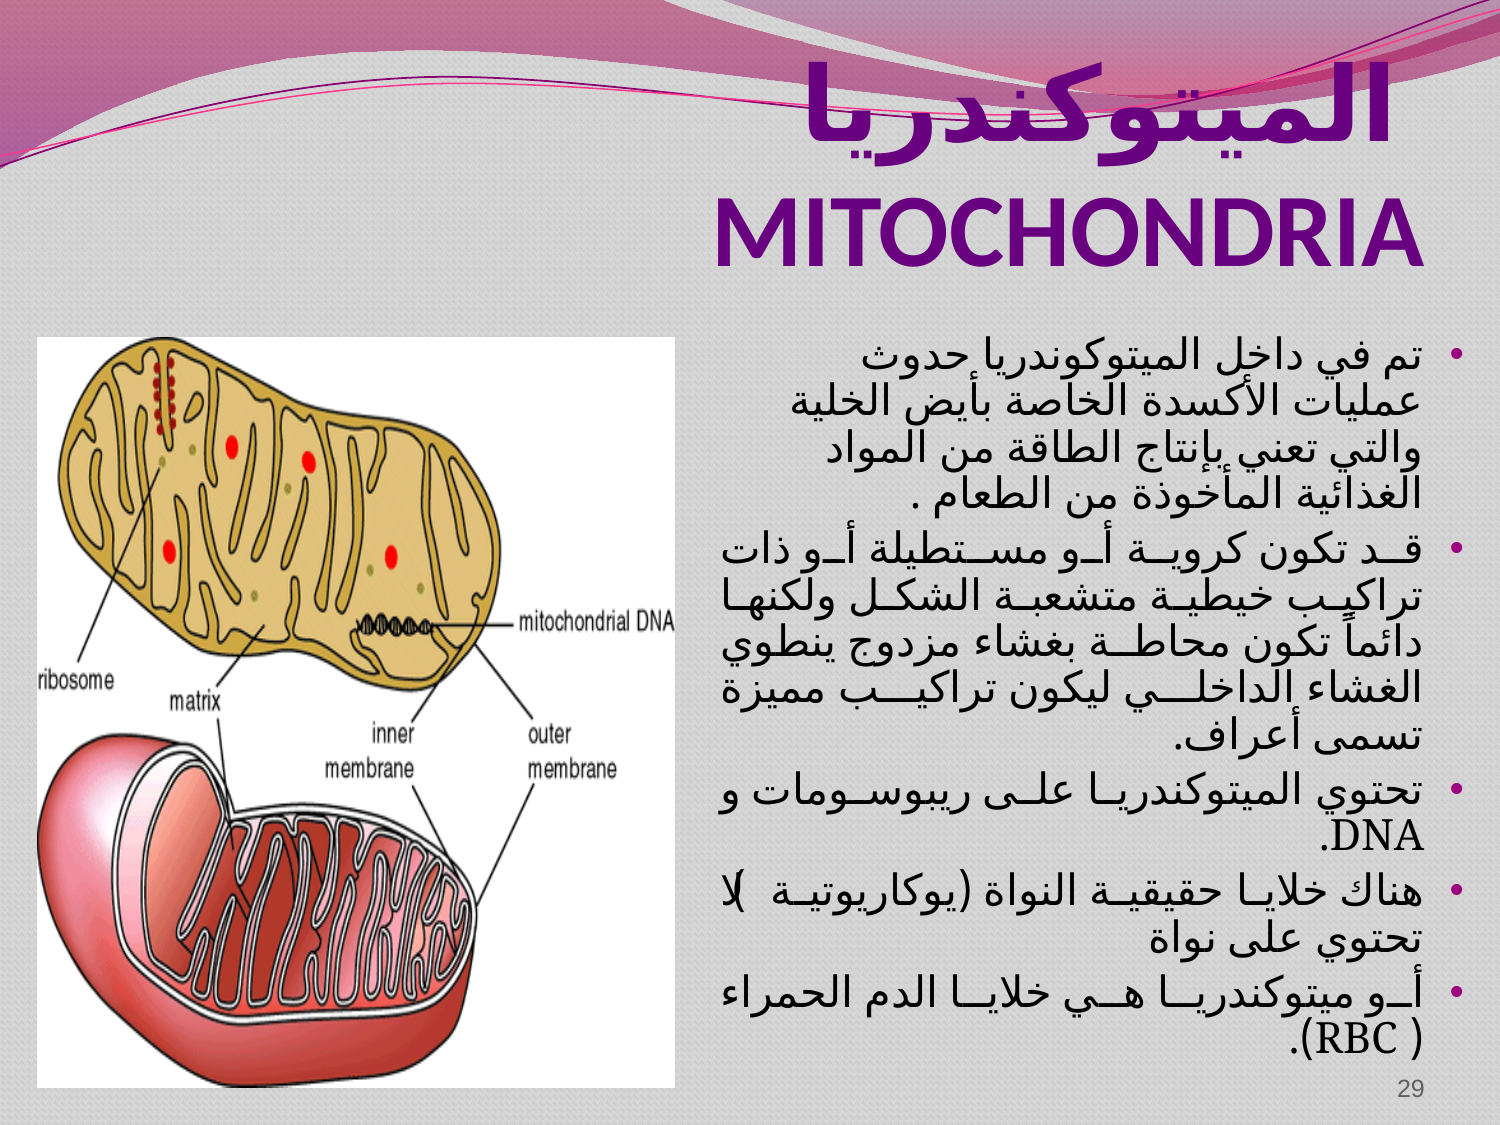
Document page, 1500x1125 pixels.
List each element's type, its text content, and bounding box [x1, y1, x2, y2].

picture [37, 337, 676, 1088]
title الميتوكندريا Mitochondria [75, 70, 1425, 288]
list تم في داخل الميتوكوندريا حدوث عمليات الأكسدة الخاصة بأيض الخلية والتي تعني بإنتاج الطاقة من المواد الغذائية المأخوذة من الطعام . قد تكون كروية أو مستطيلة أو ذات تراكيب خيطية متشعبة الشكل ولكنها دائماً تكون محاطة بغشاء مزدوج ينطوي الغشاء الداخلي ليكون تراكيب مميزة تسمى أعراف. تحتوي الميتوكندريا على ريبوسومات و DNA. هناك خلايا حقيقية النواة (يوكاريوتية) لا تحتوي على نواة أو ميتوكندريا هي خلايا الدم الحمراء ( RBC). [705, 324, 1475, 1075]
slide_number 29 [1299, 1042, 1425, 1103]
